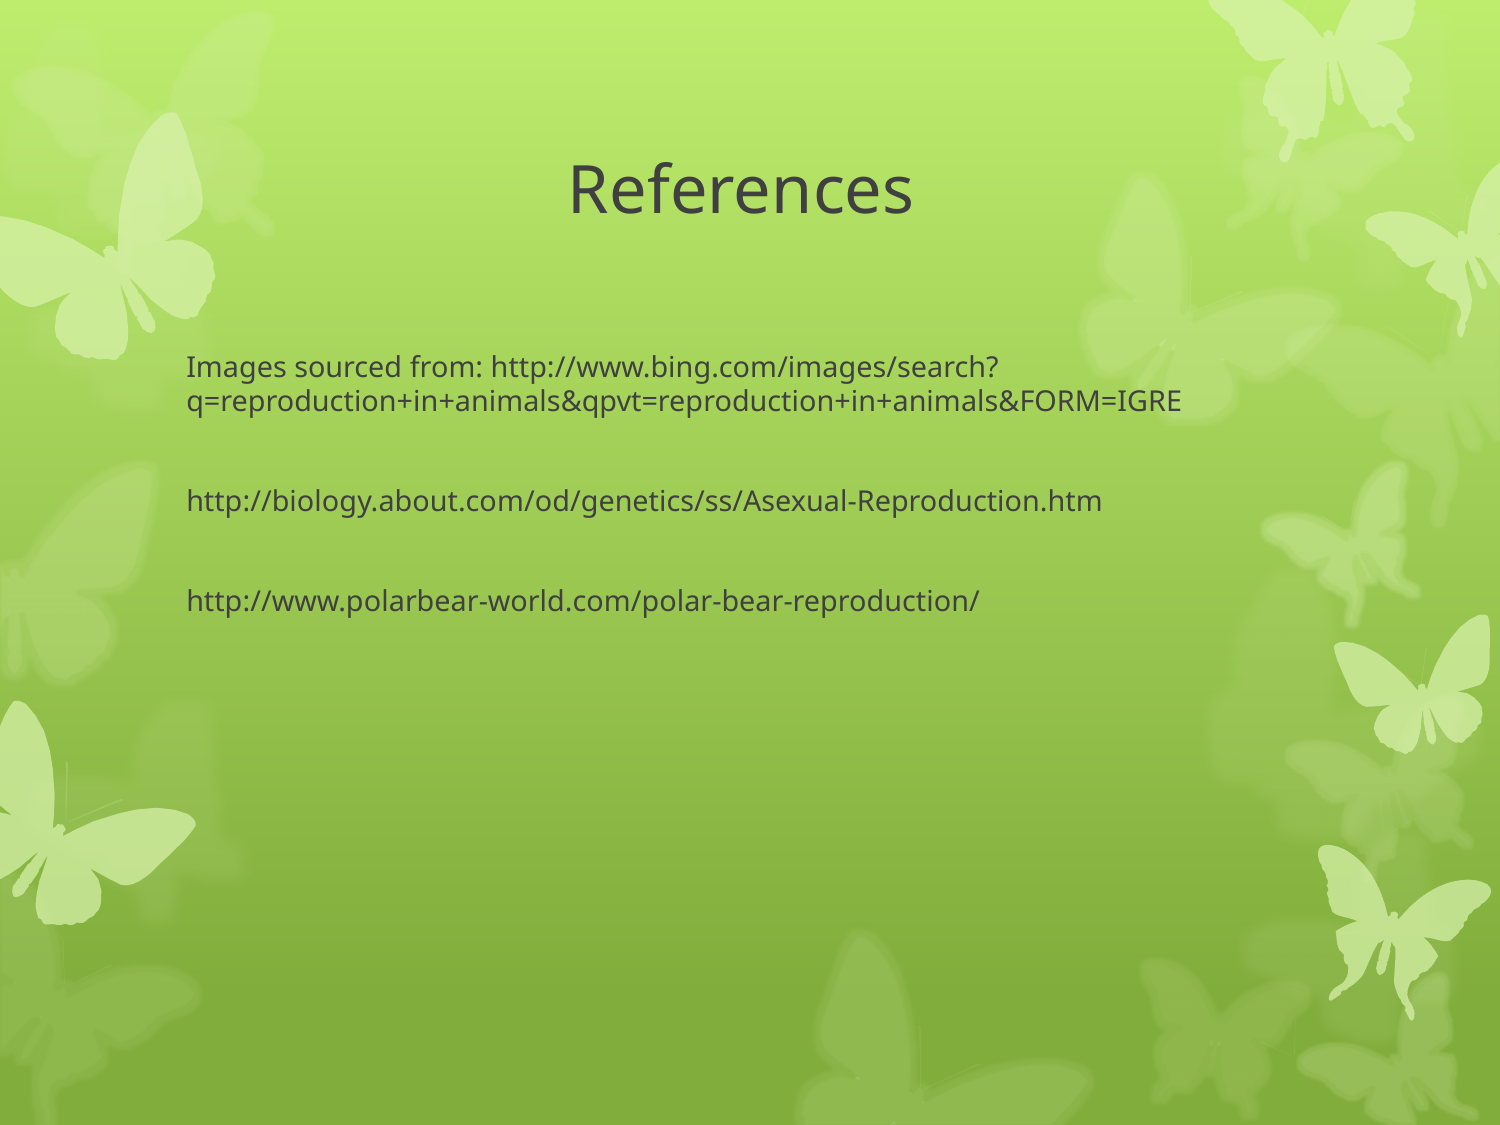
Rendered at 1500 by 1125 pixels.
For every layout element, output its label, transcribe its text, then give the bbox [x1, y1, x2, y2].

title References [165, 110, 1335, 263]
list Images sourced from: http://www.bing.com/images/search?q=reproduction+in+animals&qpvt=reproduction+in+animals&FORM=IGRE http://biology.about.com/od/genetics/ss/Asexual-Reproduction.htm http://www.polarbear-world.com/polar-bear-reproduction/ [171, 290, 1340, 628]
